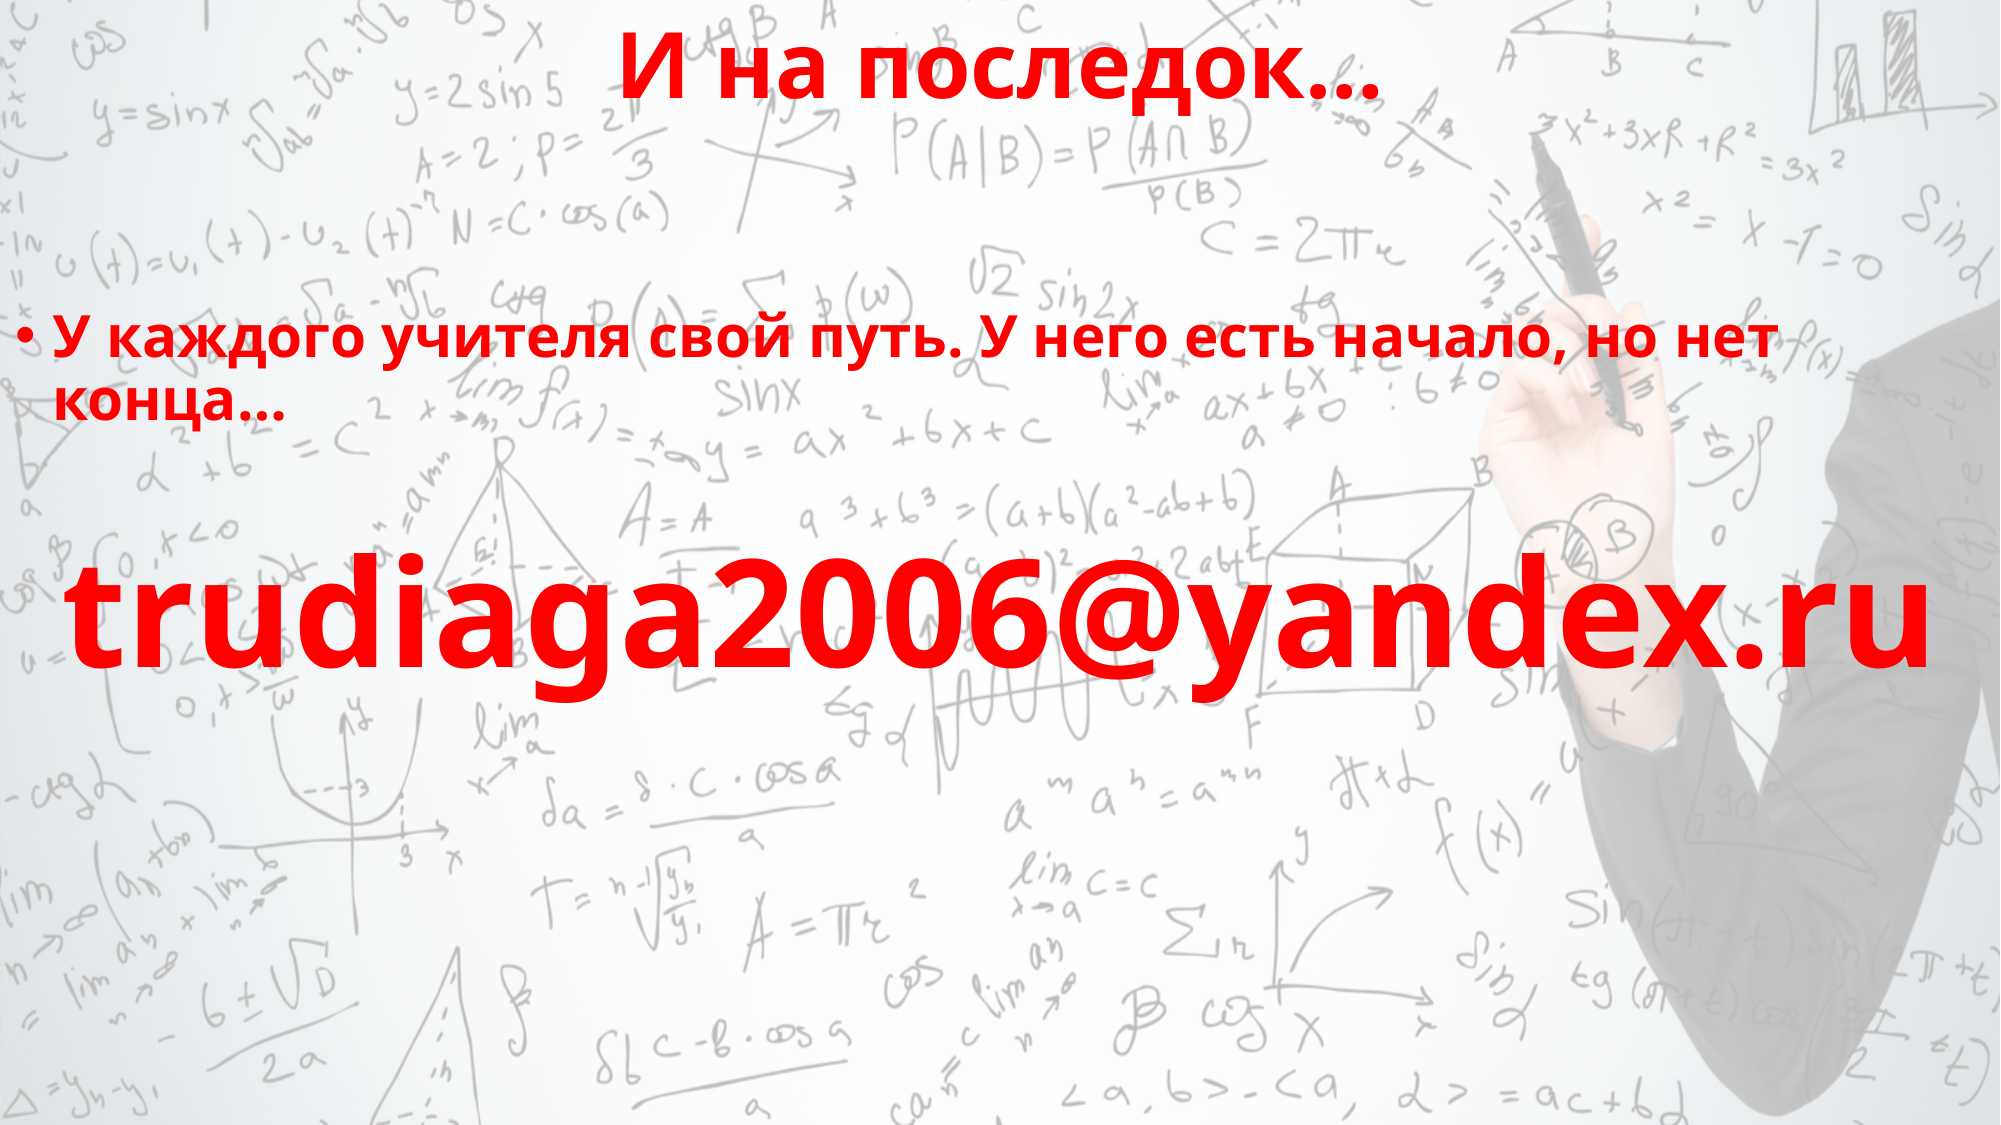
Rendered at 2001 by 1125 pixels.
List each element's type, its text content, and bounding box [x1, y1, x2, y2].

list У каждого учителя свой путь. У него есть начало, но нет конца… trudiaga2006@yandex.ru [0, 299, 2000, 1014]
title И на последок… [137, 0, 1863, 139]
